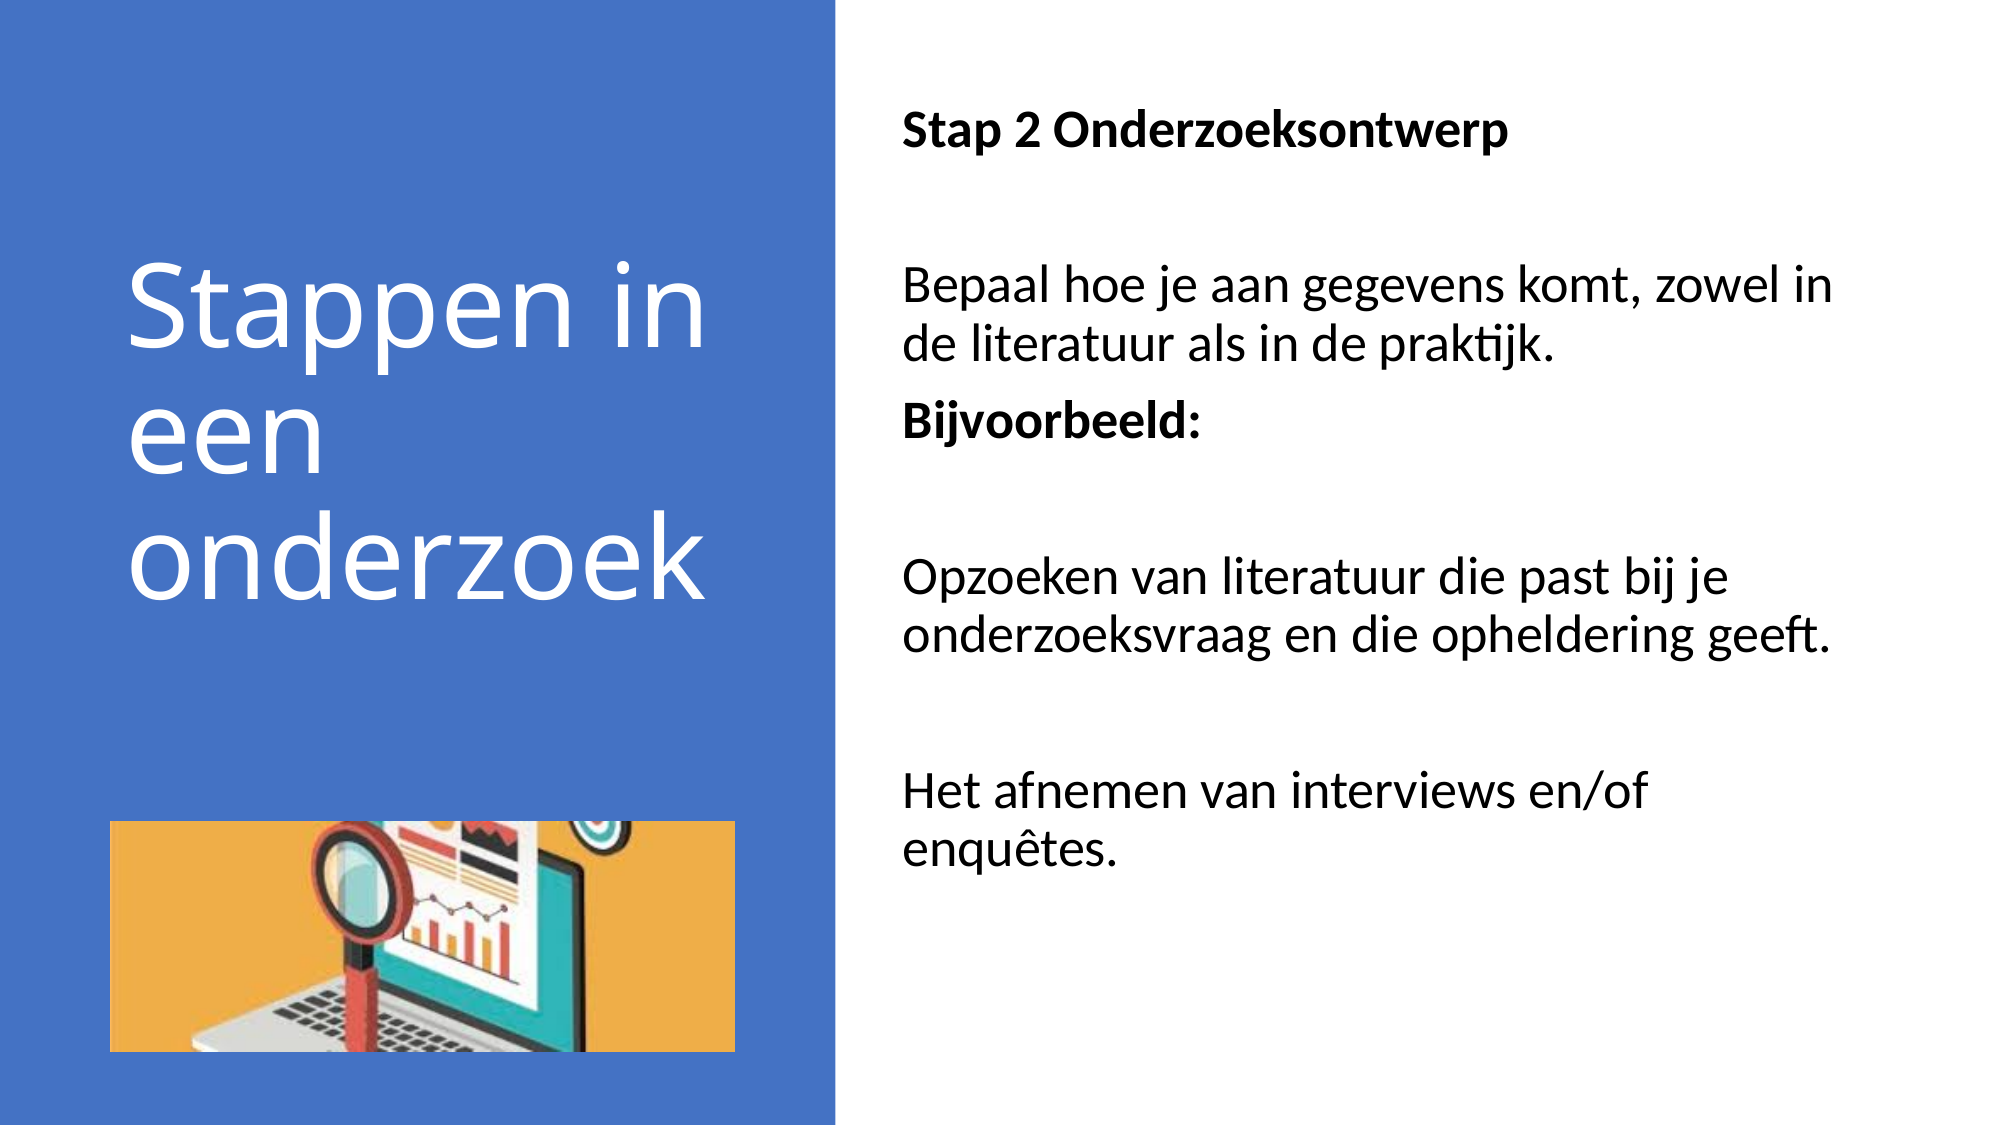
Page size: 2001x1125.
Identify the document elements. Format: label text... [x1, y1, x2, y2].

text_box [0, 0, 836, 1125]
title Stappen in een onderzoek [110, 90, 735, 782]
picture [110, 821, 735, 1053]
list Stap 2 Onderzoeksontwerp Bepaal hoe je aan gegevens komt, zowel in de literatuur als in de praktijk. Bijvoorbeeld: Opzoeken van literatuur die past bij je onderzoeksvraag en die opheldering geeft. Het afnemen van interviews en/of enquêtes. [887, 93, 1861, 913]
